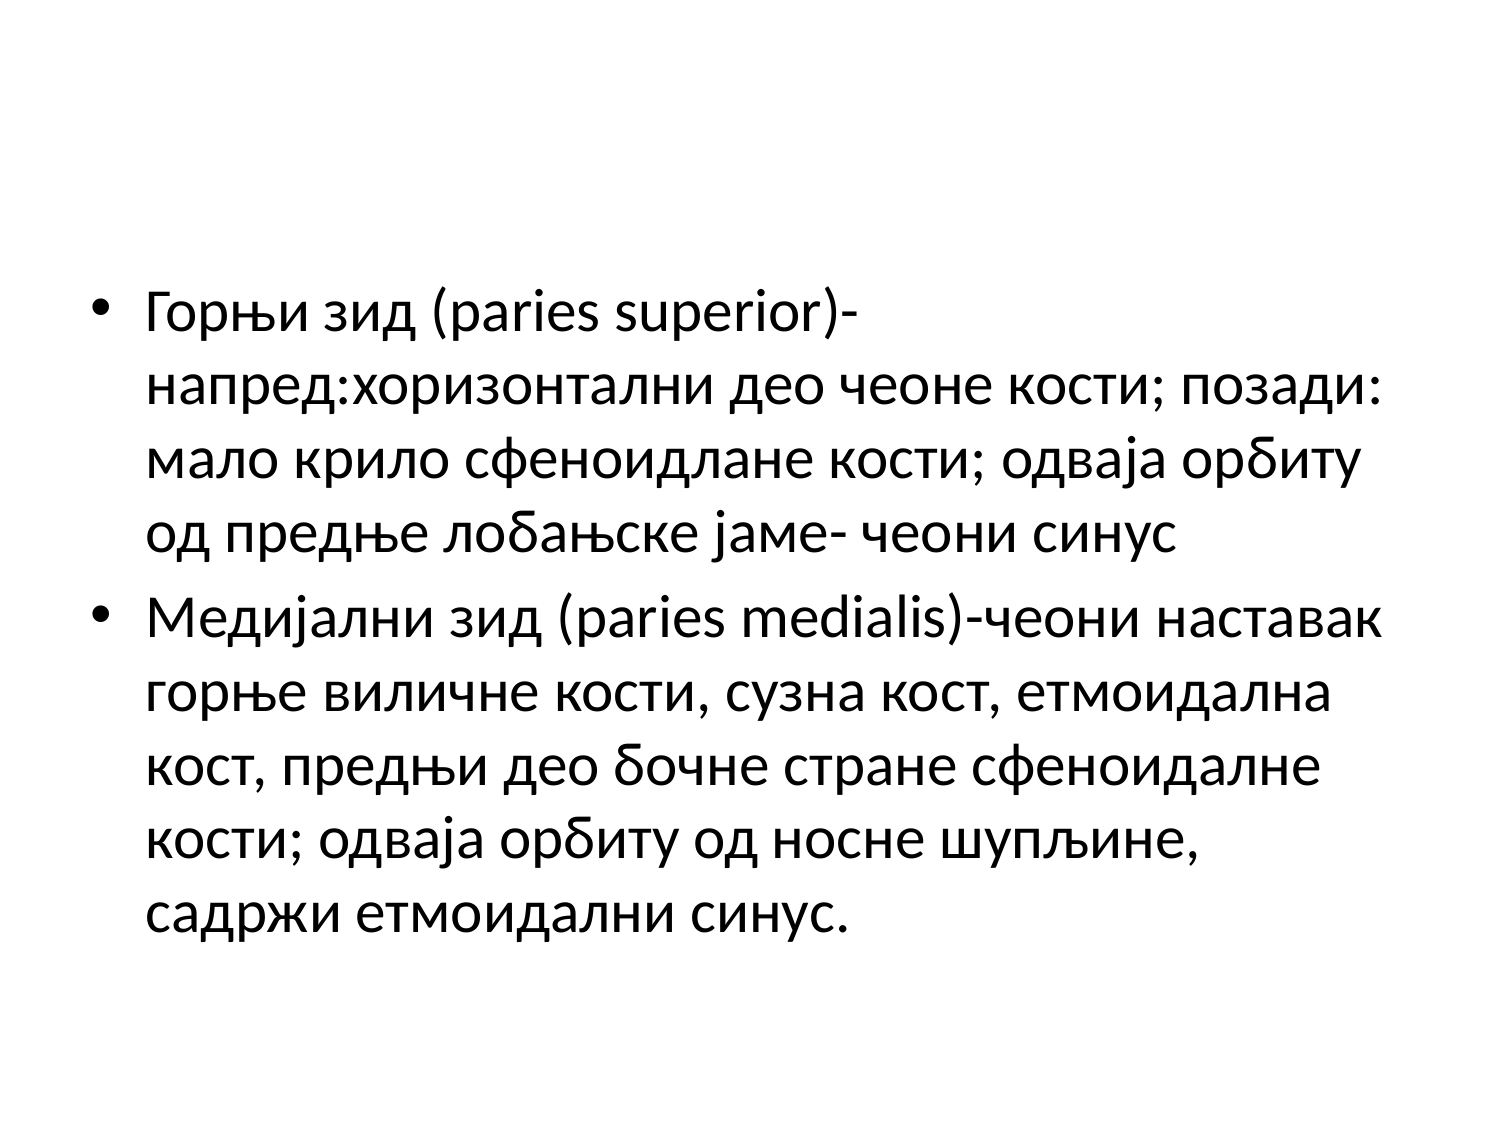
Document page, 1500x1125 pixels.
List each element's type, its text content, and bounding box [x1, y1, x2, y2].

list Горњи зид (paries superior)-напред:хоризонтални део чеоне кости; позади: мало крило сфеноидлане кости; одваја орбиту од предње лобањске јаме- чеони синус Медијални зид (paries medialis)-чеони наставак горње виличне кости, сузна кост, етмоидална кост, предњи део бочне стране сфеноидалне кости; одваја орбиту од носне шупљине, садржи етмоидални синус. [75, 262, 1425, 1005]
